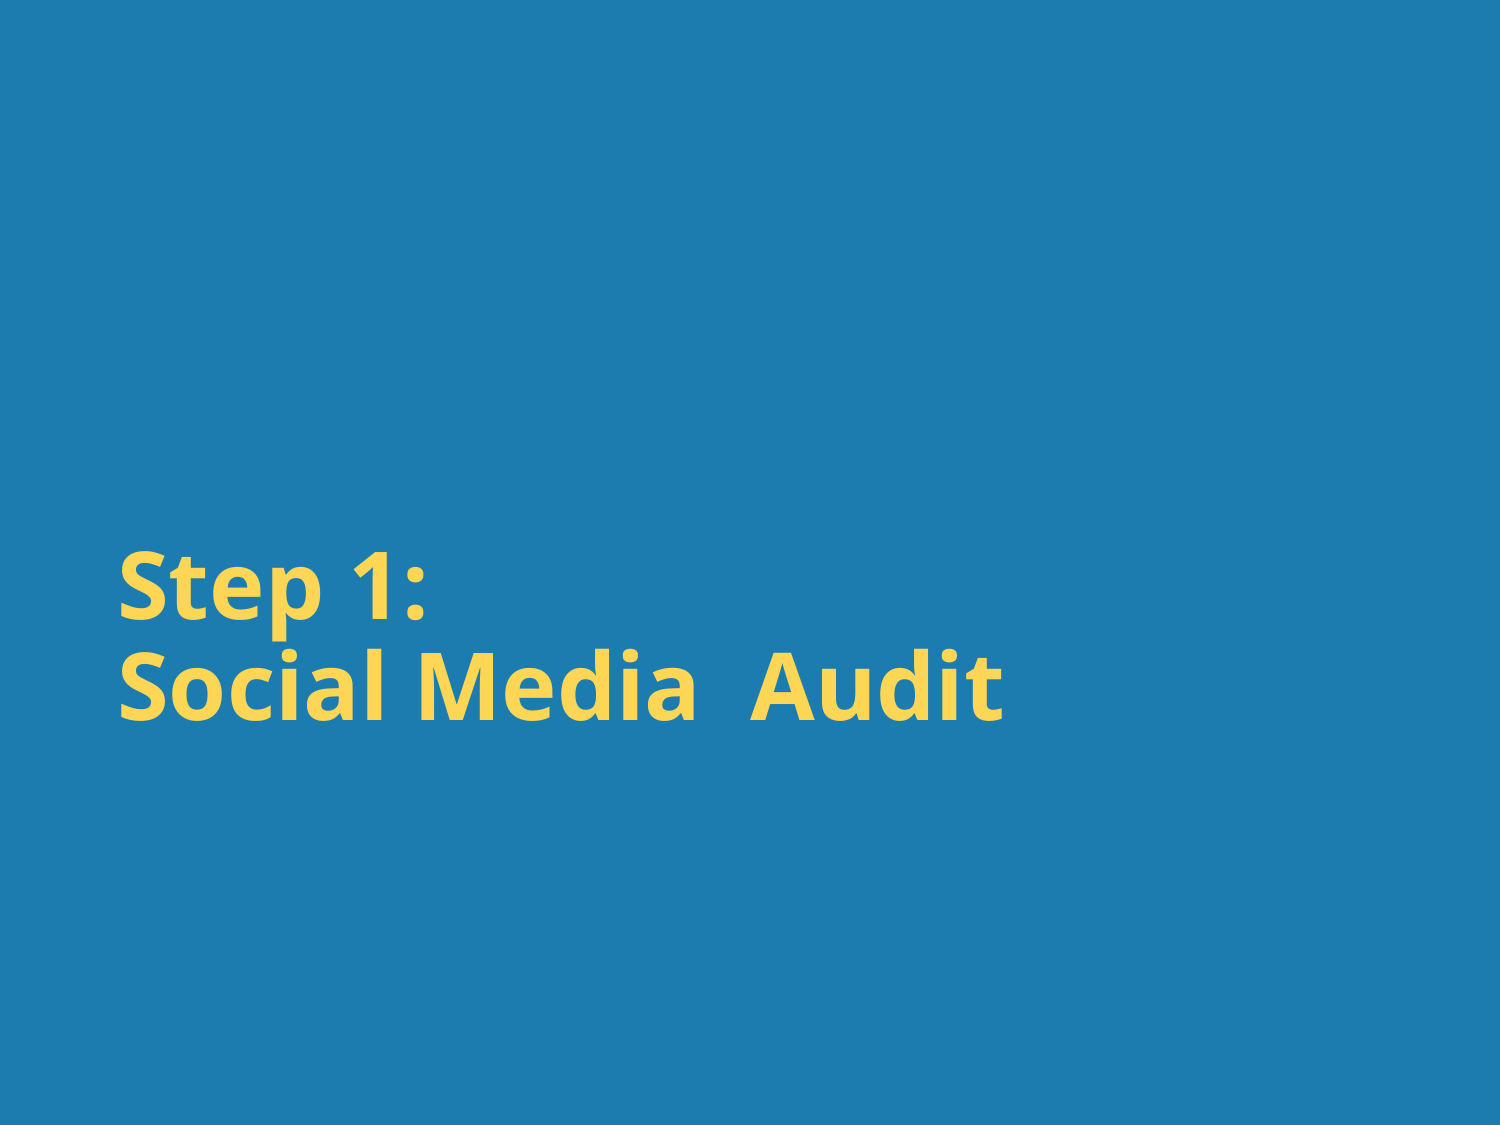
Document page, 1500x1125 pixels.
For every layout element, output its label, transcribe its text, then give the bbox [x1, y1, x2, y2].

title Step 1: Social Media Audit [102, 280, 1397, 749]
